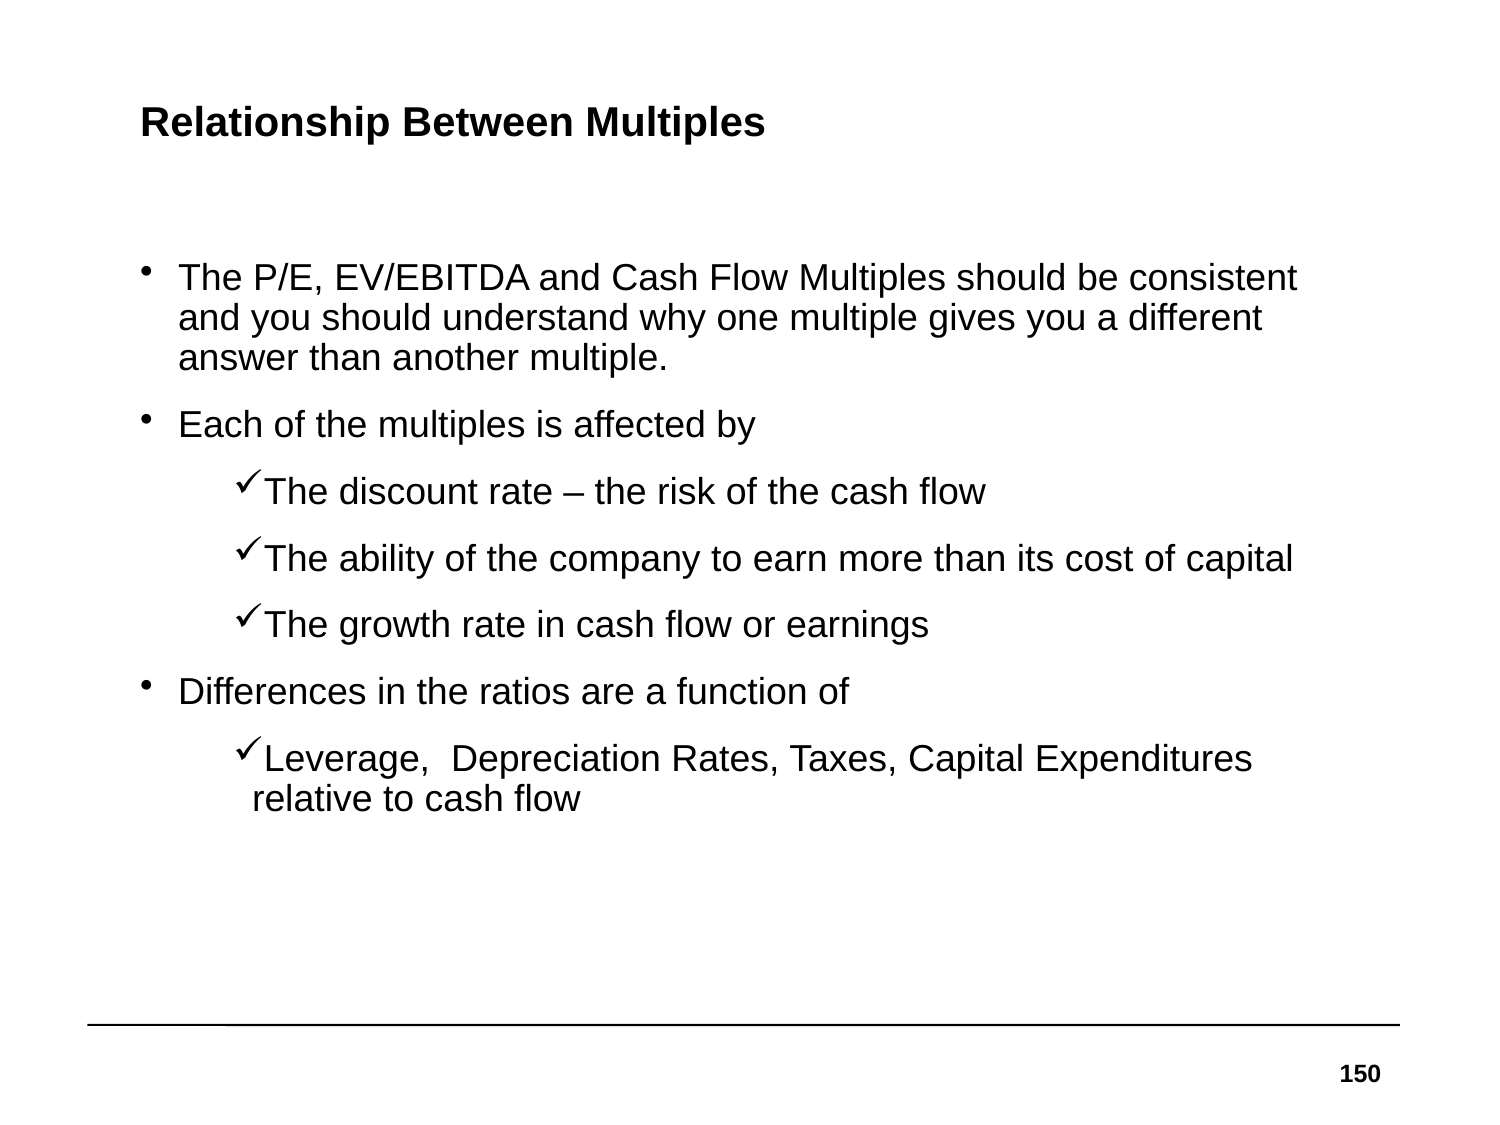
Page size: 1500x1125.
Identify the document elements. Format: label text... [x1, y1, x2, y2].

list The P/E, EV/EBITDA and Cash Flow Multiples should be consistent and you should understand why one multiple gives you a different answer than another multiple. Each of the multiples is affected by The discount rate – the risk of the cash flow The ability of the company to earn more than its cost of capital The growth rate in cash flow or earnings Differences in the ratios are a function of Leverage, Depreciation Rates, Taxes, Capital Expenditures relative to cash flow [125, 249, 1338, 1000]
title Relationship Between Multiples [125, 87, 1375, 225]
